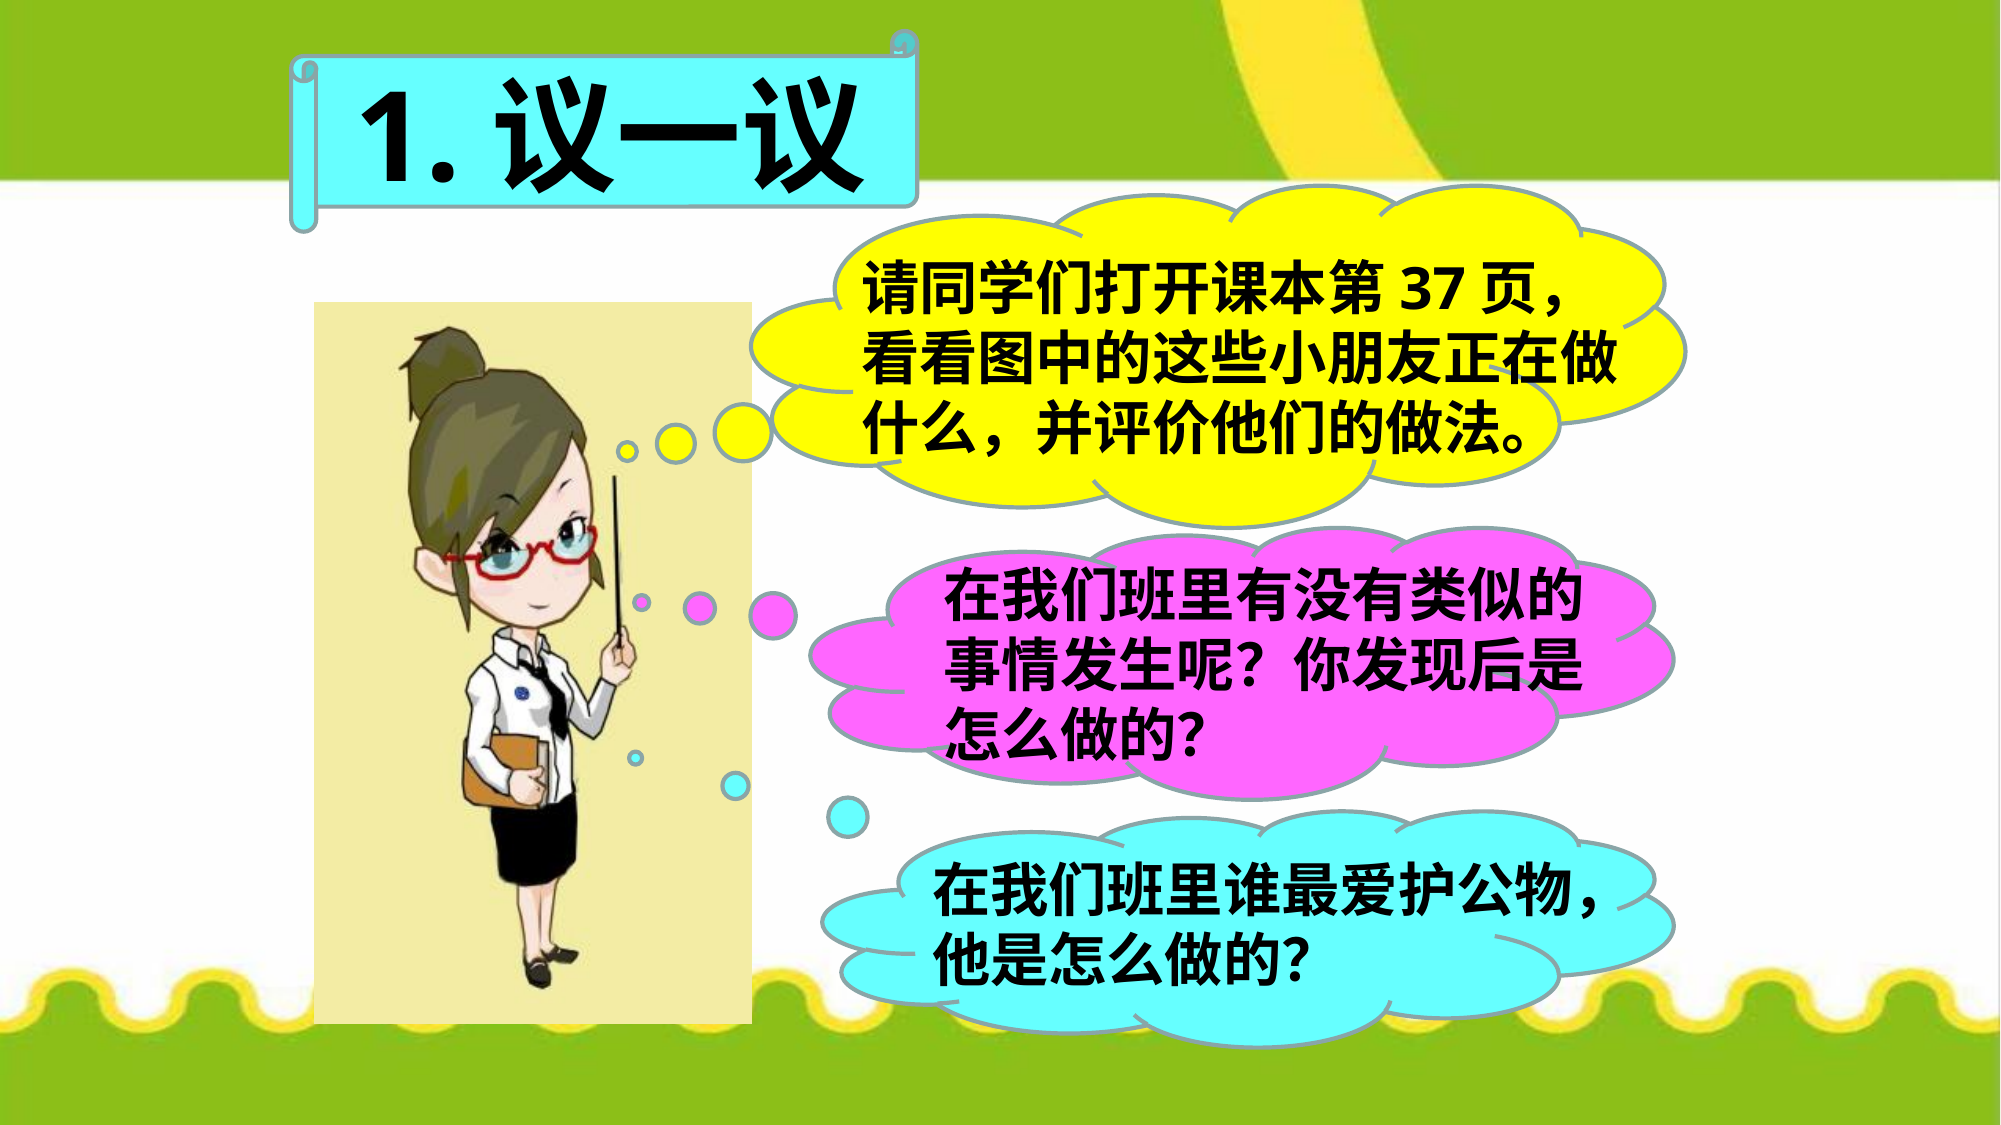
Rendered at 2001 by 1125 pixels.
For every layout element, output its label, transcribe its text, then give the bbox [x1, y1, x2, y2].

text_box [810, 526, 1674, 800]
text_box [751, 184, 1686, 527]
picture [0, 0, 2001, 1125]
text_box 1.议一议 [289, 28, 920, 234]
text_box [822, 810, 1674, 1048]
